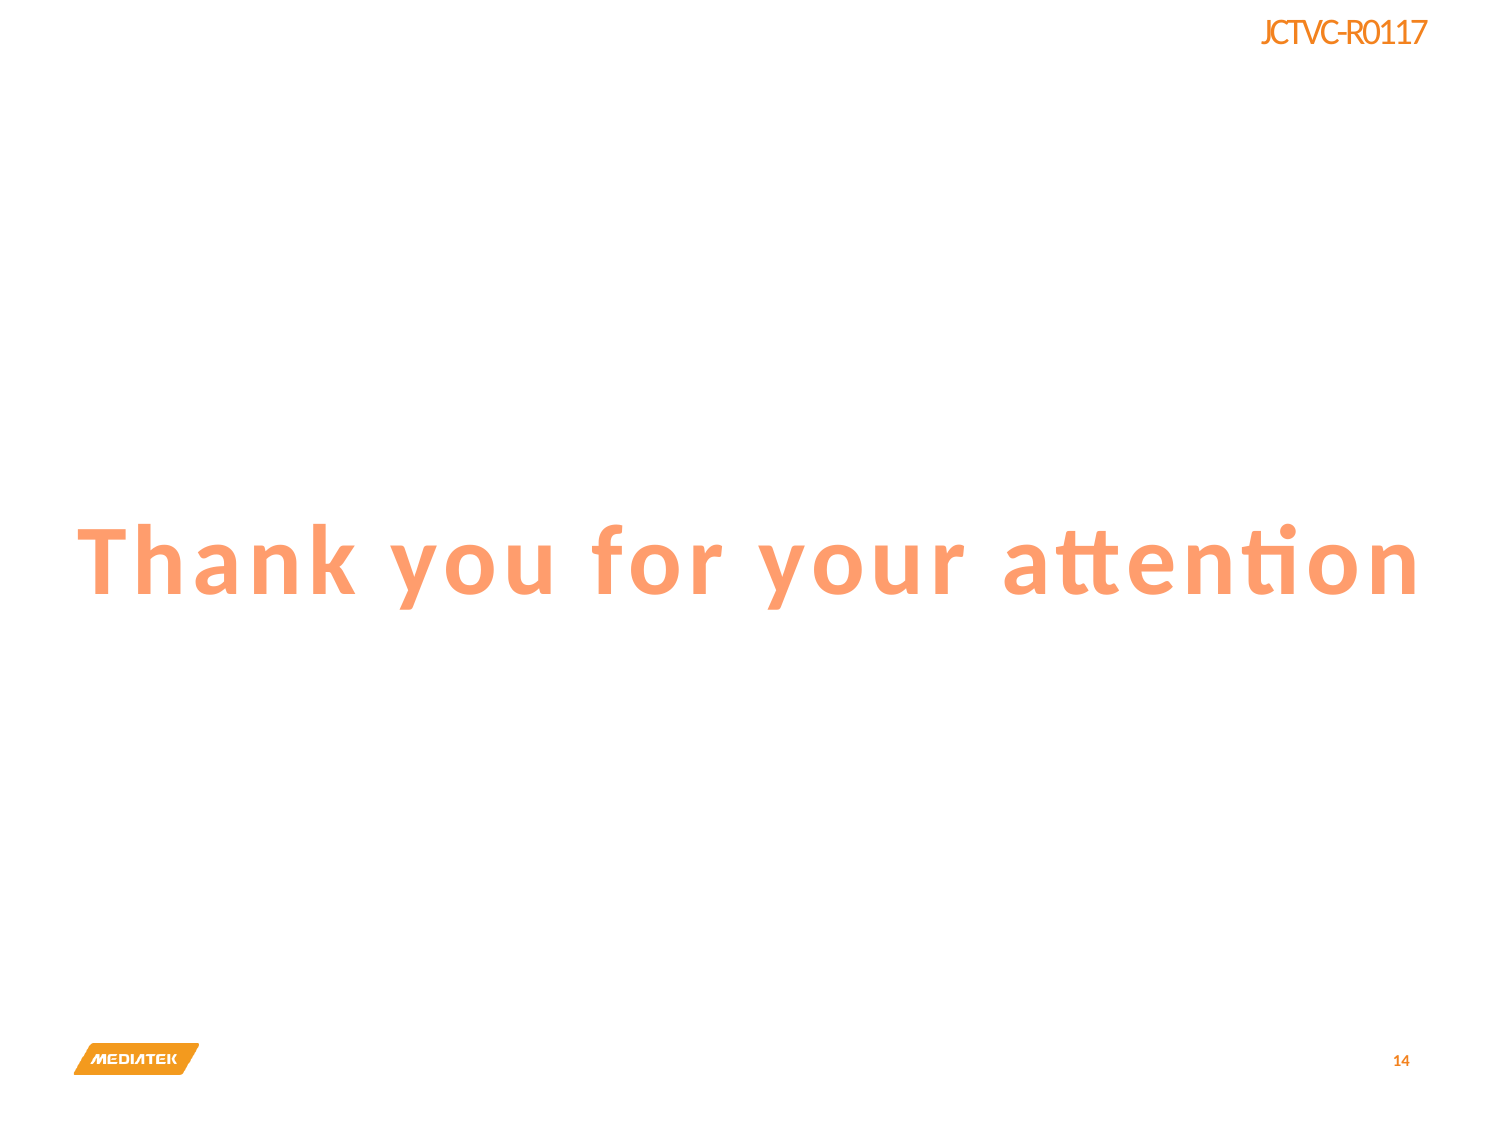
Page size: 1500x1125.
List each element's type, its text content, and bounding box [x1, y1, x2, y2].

text_box Thank you for your attention [62, 486, 1438, 622]
picture [73, 1043, 199, 1075]
slide_number 14 [1251, 1029, 1425, 1090]
